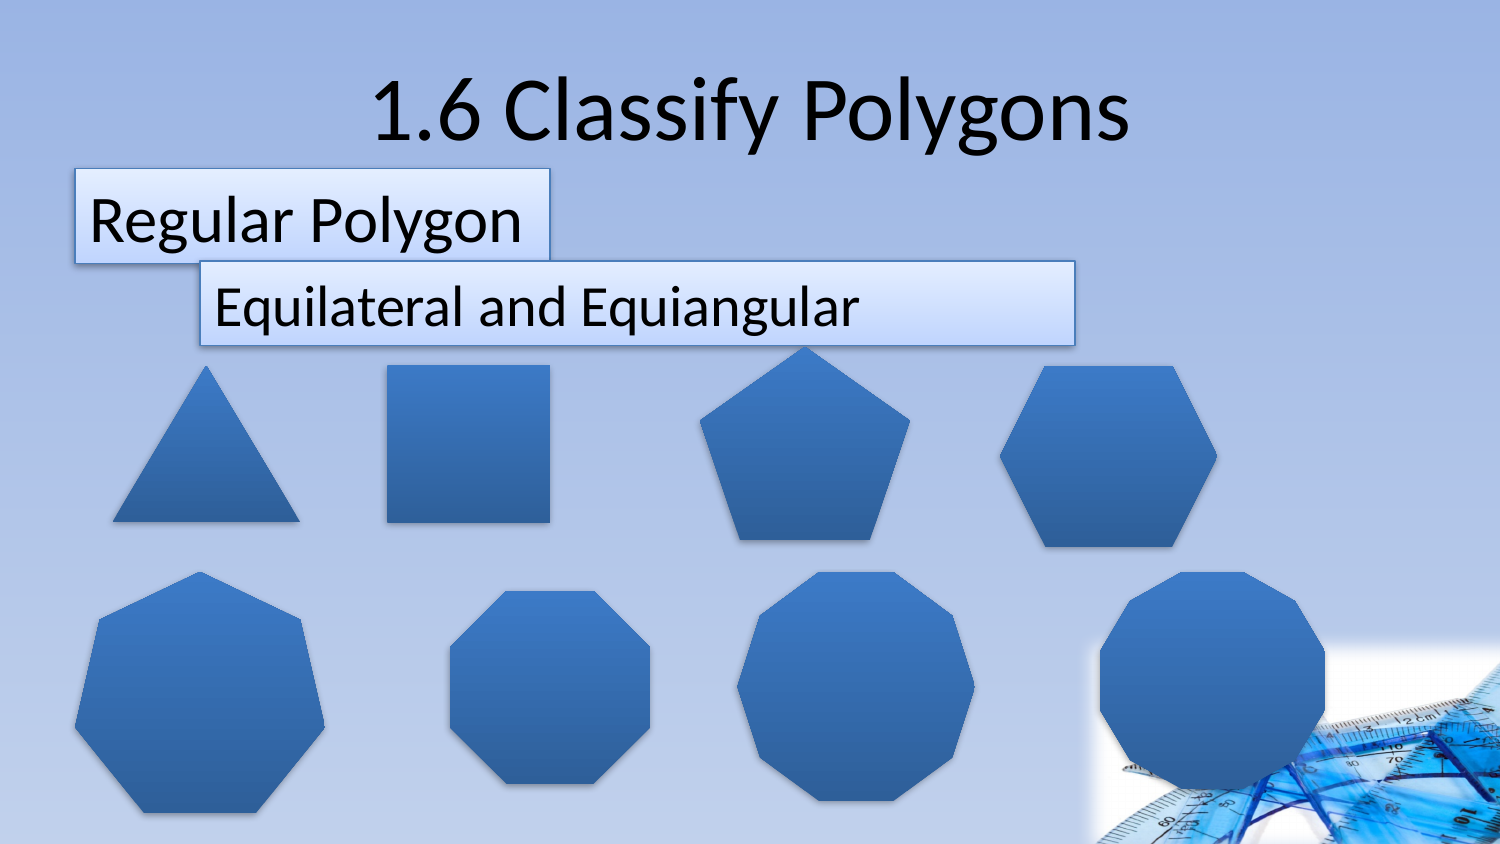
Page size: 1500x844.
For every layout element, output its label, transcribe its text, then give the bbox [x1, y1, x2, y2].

text_box [737, 571, 975, 802]
text_box [112, 365, 301, 522]
text_box [999, 365, 1218, 547]
text_box [387, 365, 550, 523]
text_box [74, 168, 1076, 348]
text_box [699, 355, 910, 541]
title 1.6 Classify Polygons [75, 33, 1425, 175]
text_box [450, 590, 651, 784]
text_box [1099, 571, 1325, 790]
picture [1102, 656, 1500, 838]
text_box [75, 571, 325, 814]
